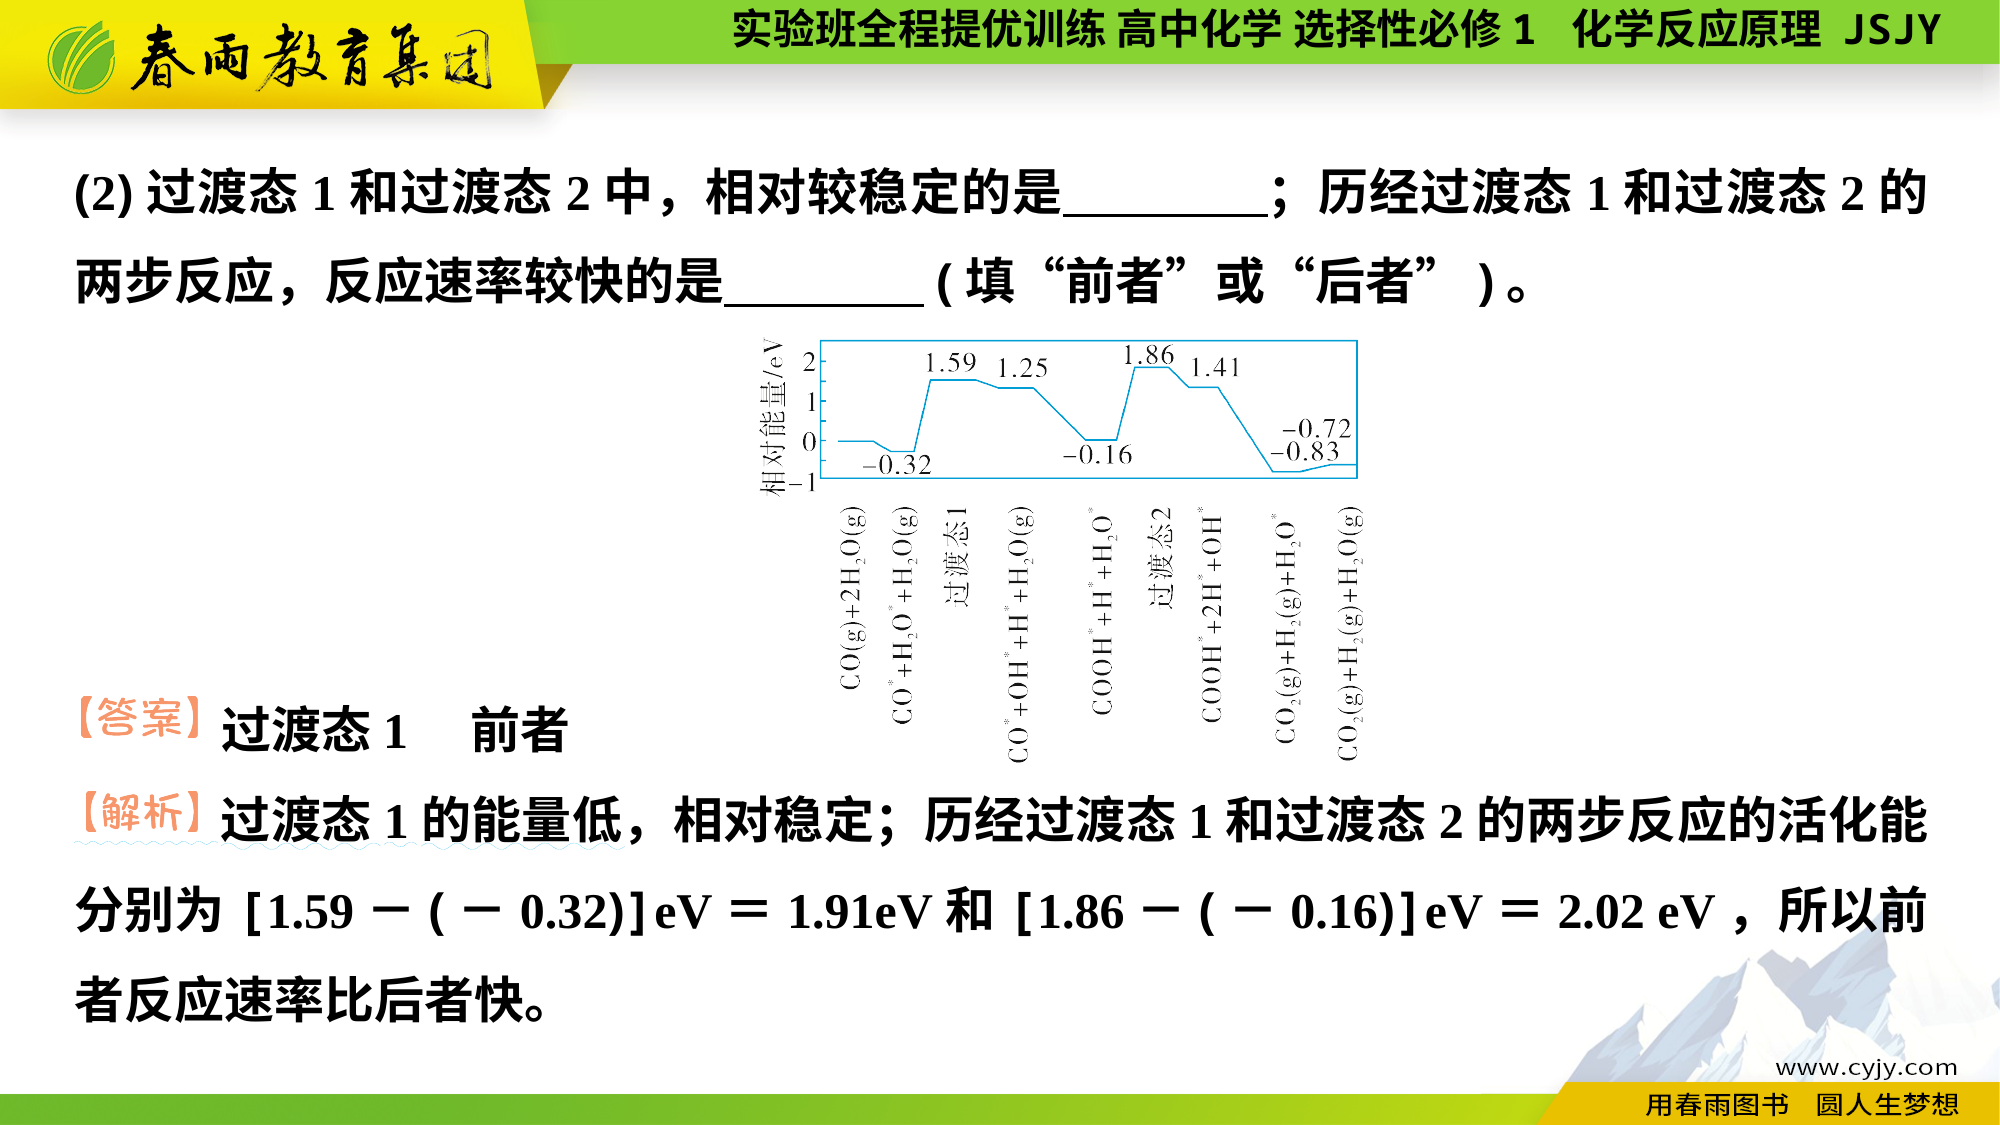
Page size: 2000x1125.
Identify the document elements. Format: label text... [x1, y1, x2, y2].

list (2)过渡态1和过渡态2中，相对较稳定的是 ；历经过渡态1和过渡态2的两步反应，反应速率较快的是 (填“前者”或“后者”)。 过渡态1 前者 过渡态1的能量低，相对稳定；历经过渡态1和过渡态2的两步反应的活化能分别为[1.59－(－0.32)]eV＝1.91eV和[1.86－(－0.16)]eV＝2.02 eV，所以前者反应速率比后者快。 [59, 122, 1944, 1047]
picture [0, 0, 2000, 1125]
